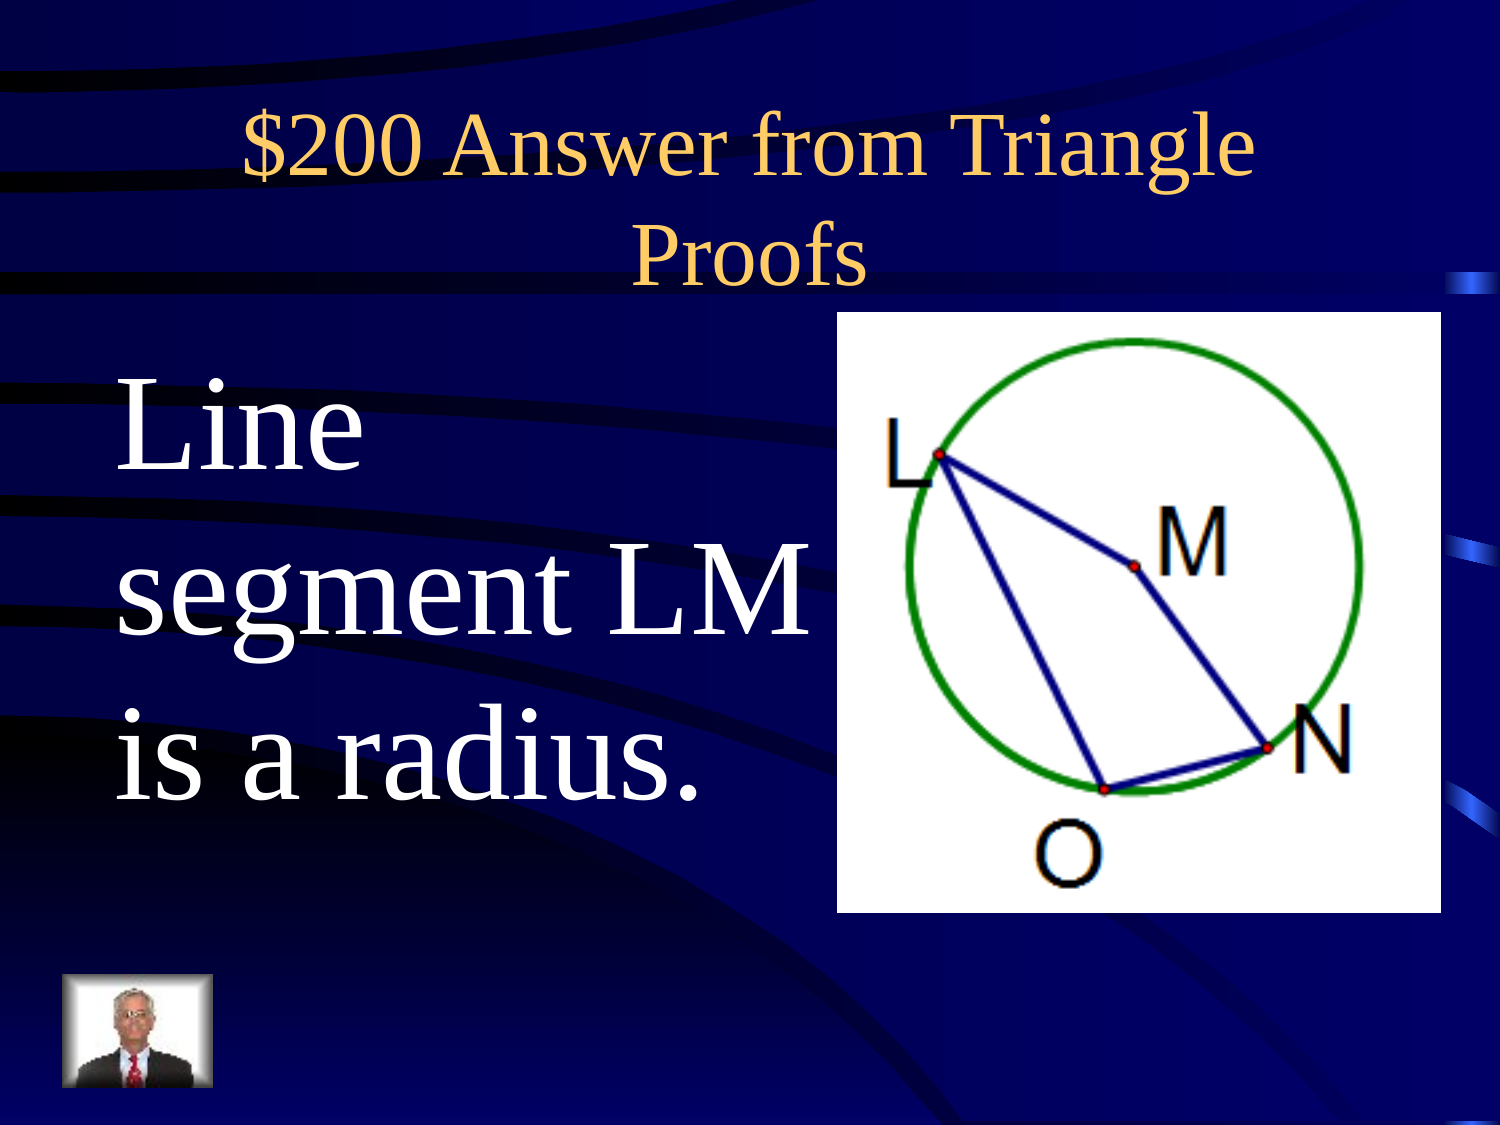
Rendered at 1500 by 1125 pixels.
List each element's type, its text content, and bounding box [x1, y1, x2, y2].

text_box Line segment LM is a radius. [99, 324, 832, 835]
picture [837, 312, 1441, 913]
picture [62, 974, 213, 1088]
title $200 Answer from Triangle Proofs [112, 99, 1388, 288]
